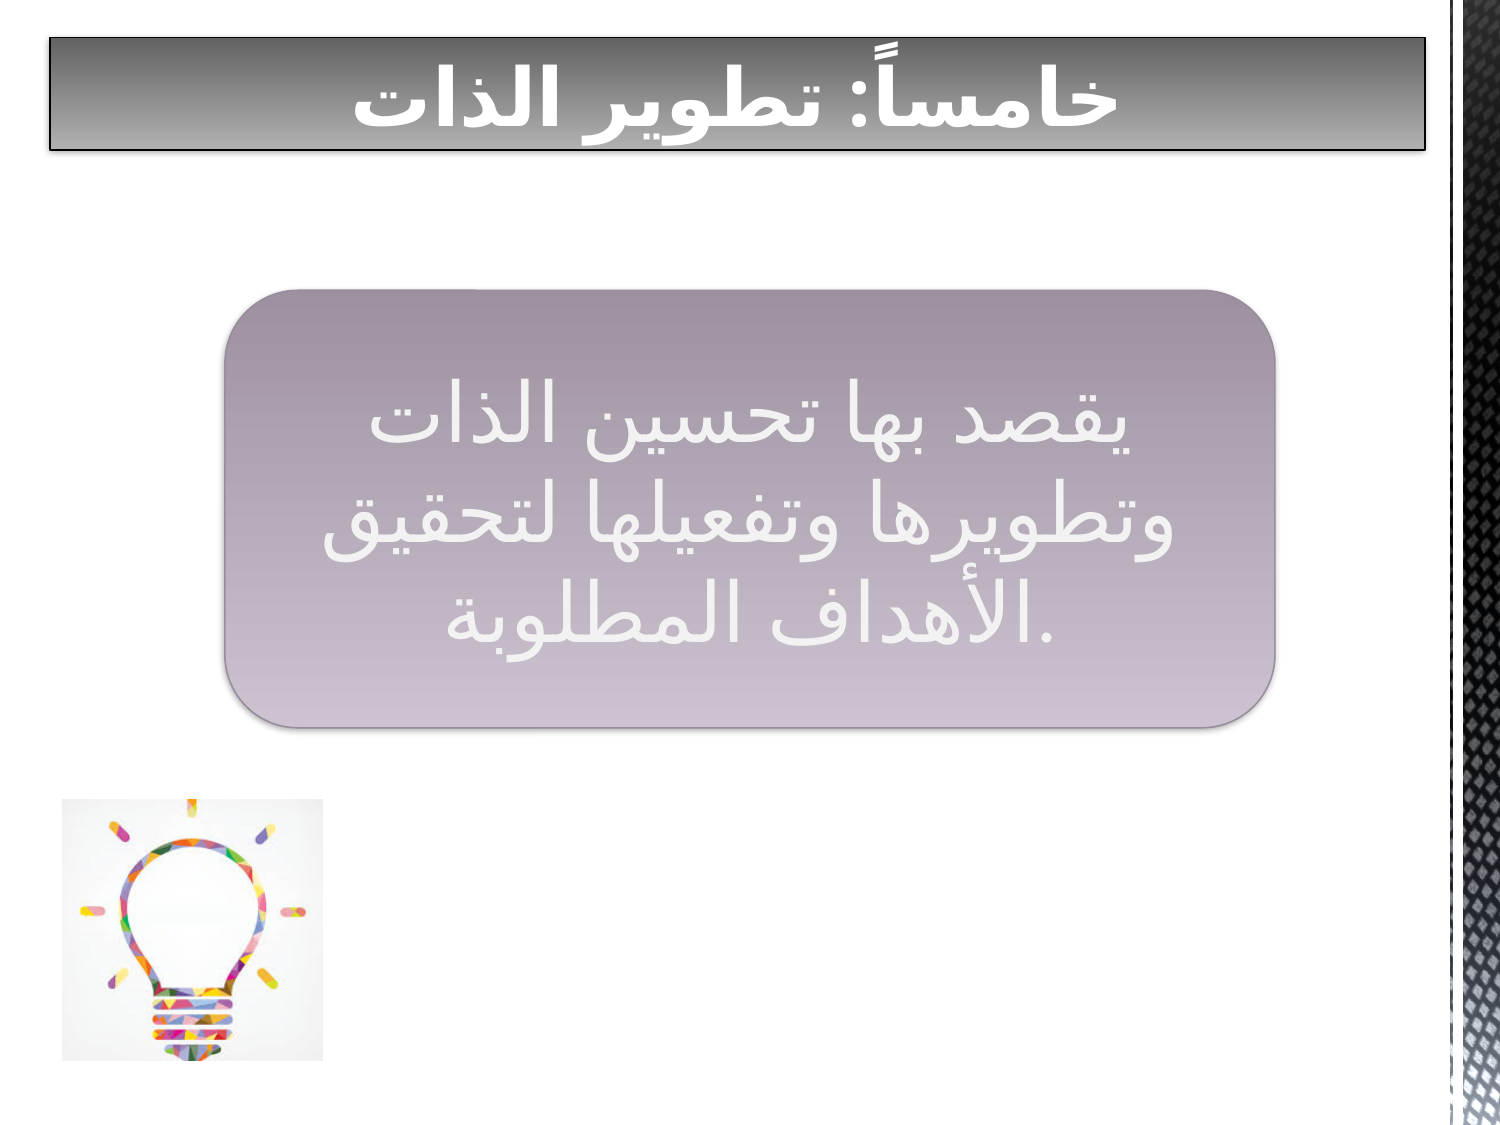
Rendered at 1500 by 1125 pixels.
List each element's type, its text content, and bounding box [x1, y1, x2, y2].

picture [1447, 0, 1500, 1125]
picture [62, 799, 323, 1061]
text_box يقصد بها تحسين الذات وتطويرها وتفعيلها لتحقيق الأهداف المطلوبة. [224, 289, 1276, 729]
title خامساً: تطوير الذات [49, 37, 1426, 151]
